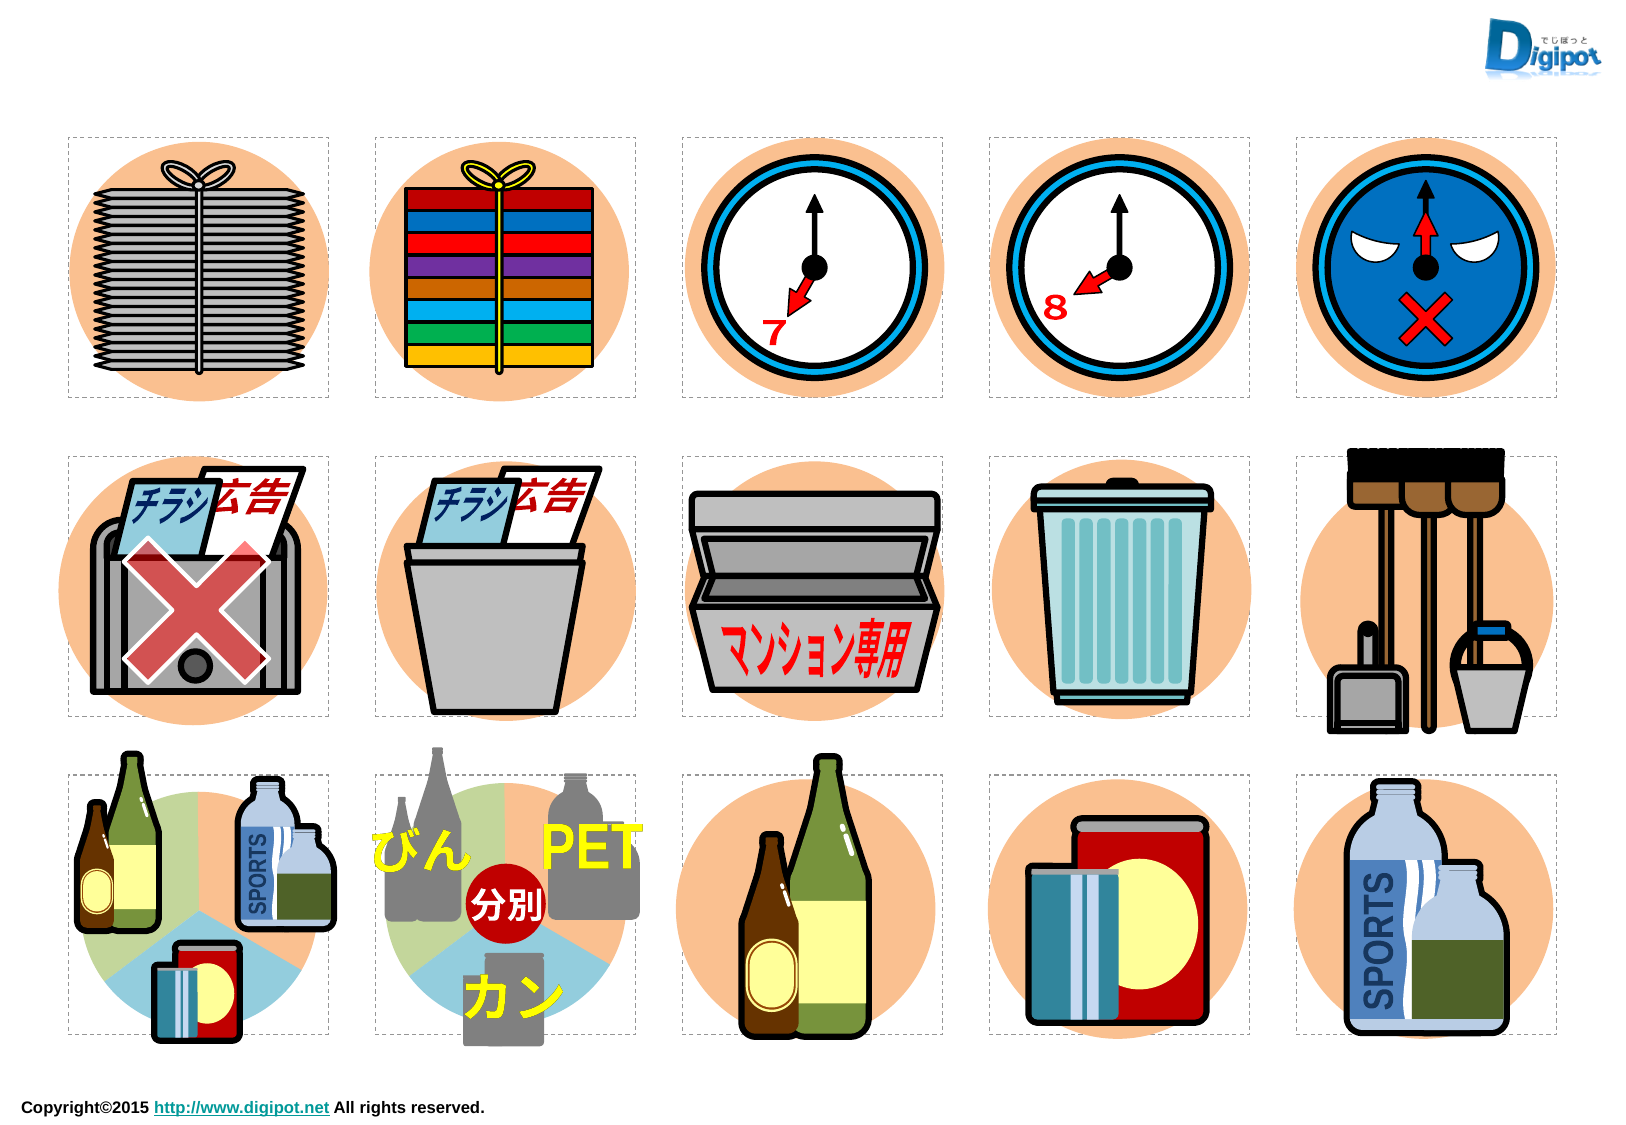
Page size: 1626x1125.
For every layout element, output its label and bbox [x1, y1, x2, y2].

text_box [684, 137, 945, 398]
picture [1485, 18, 1602, 82]
text_box [69, 141, 330, 402]
text_box [991, 459, 1252, 720]
text_box [372, 747, 643, 1047]
text_box [987, 779, 1248, 1040]
text_box [989, 137, 1250, 398]
text_box [1300, 451, 1554, 732]
text_box [369, 141, 630, 402]
text_box [58, 455, 328, 727]
text_box [675, 759, 936, 1039]
text_box [1293, 779, 1554, 1040]
text_box [376, 461, 637, 722]
text_box [1295, 137, 1556, 398]
text_box [79, 756, 332, 1038]
text_box [684, 461, 945, 722]
